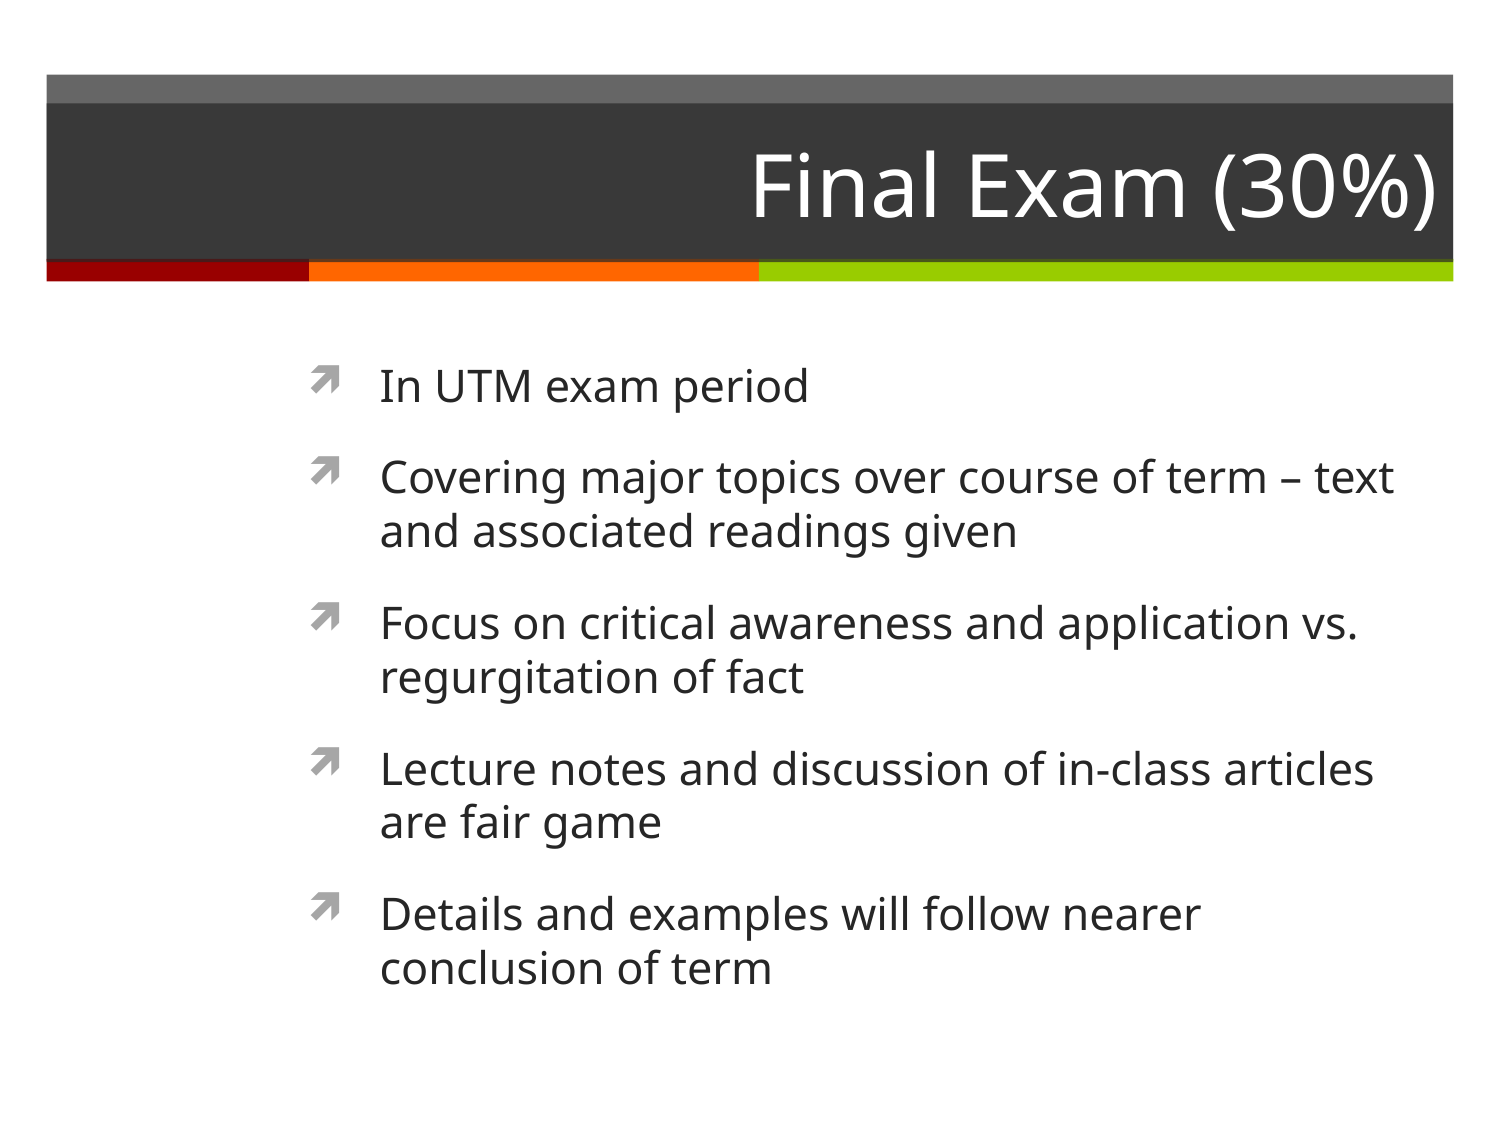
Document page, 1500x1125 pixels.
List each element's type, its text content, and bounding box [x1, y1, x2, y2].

list In UTM exam period Covering major topics over course of term – text and associated readings given Focus on critical awareness and application vs. regurgitation of fact Lecture notes and discussion of in-class articles are fair game Details and examples will follow nearer conclusion of term [292, 350, 1454, 1005]
title Final Exam (30%) [46, 103, 1454, 263]
